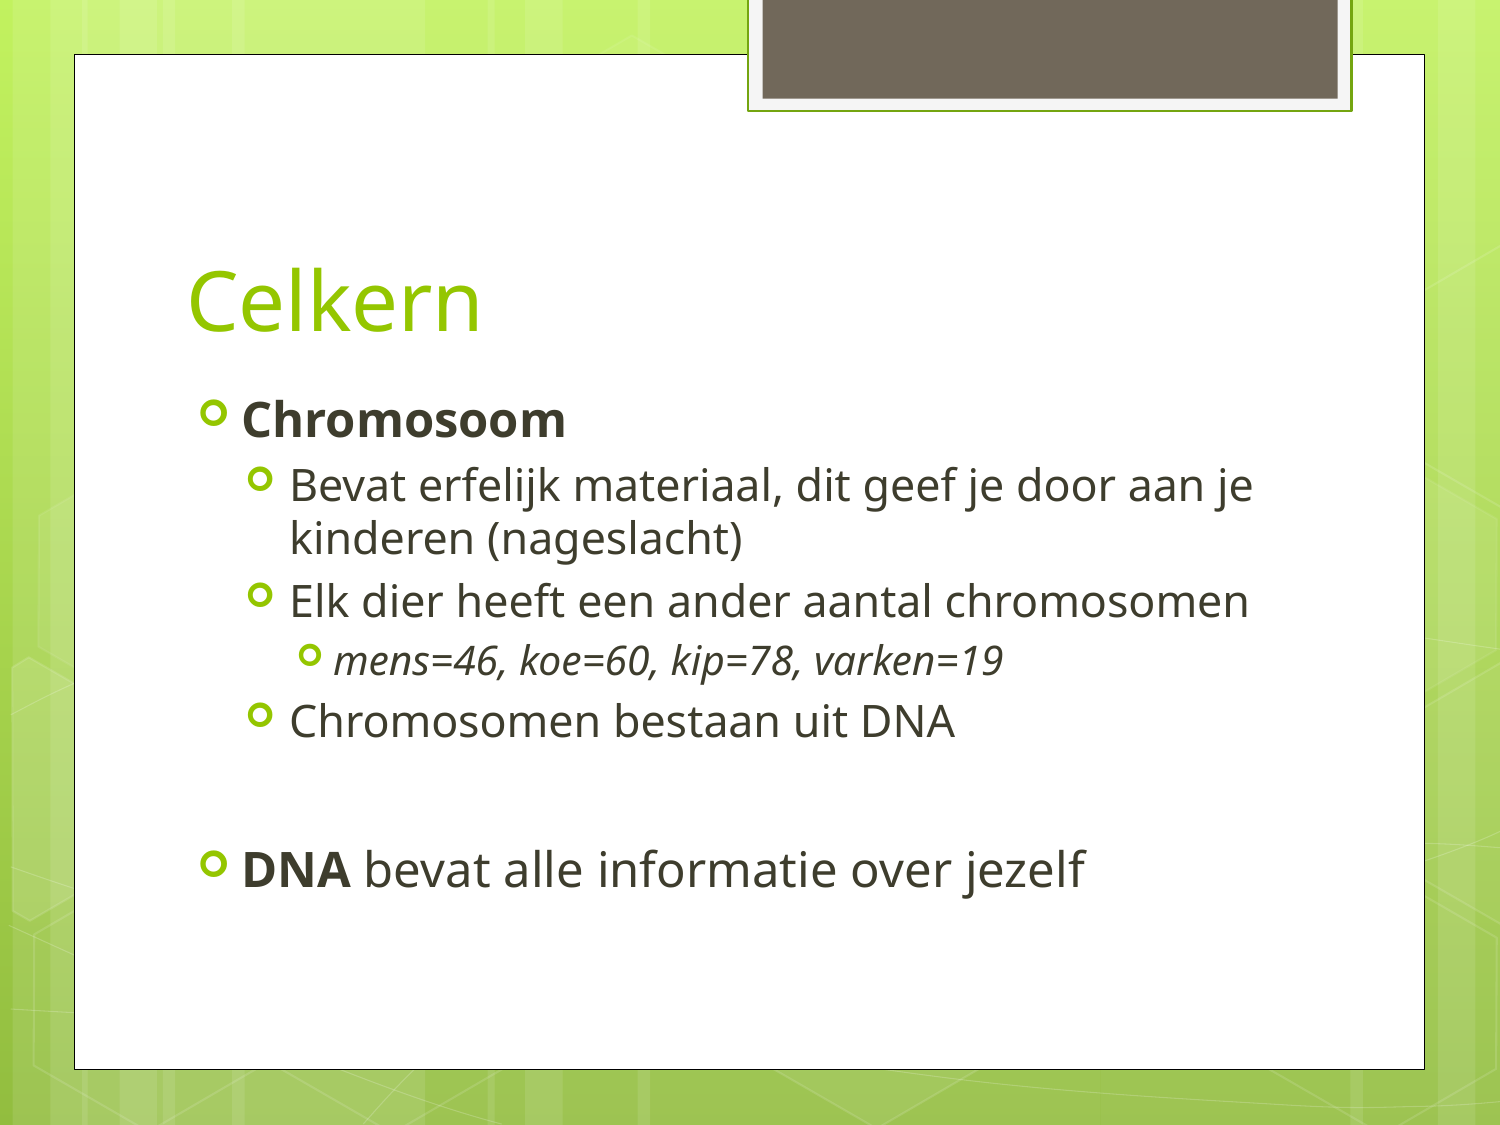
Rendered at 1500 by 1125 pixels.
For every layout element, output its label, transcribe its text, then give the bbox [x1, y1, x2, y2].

title Celkern [171, 168, 1324, 357]
list Chromosoom Bevat erfelijk materiaal, dit geef je door aan je kinderen (nageslacht) Elk dier heeft een ander aantal chromosomen mens=46, koe=60, kip=78, varken=19 Chromosomen bestaan uit DNA DNA bevat alle informatie over jezelf [171, 381, 1283, 957]
